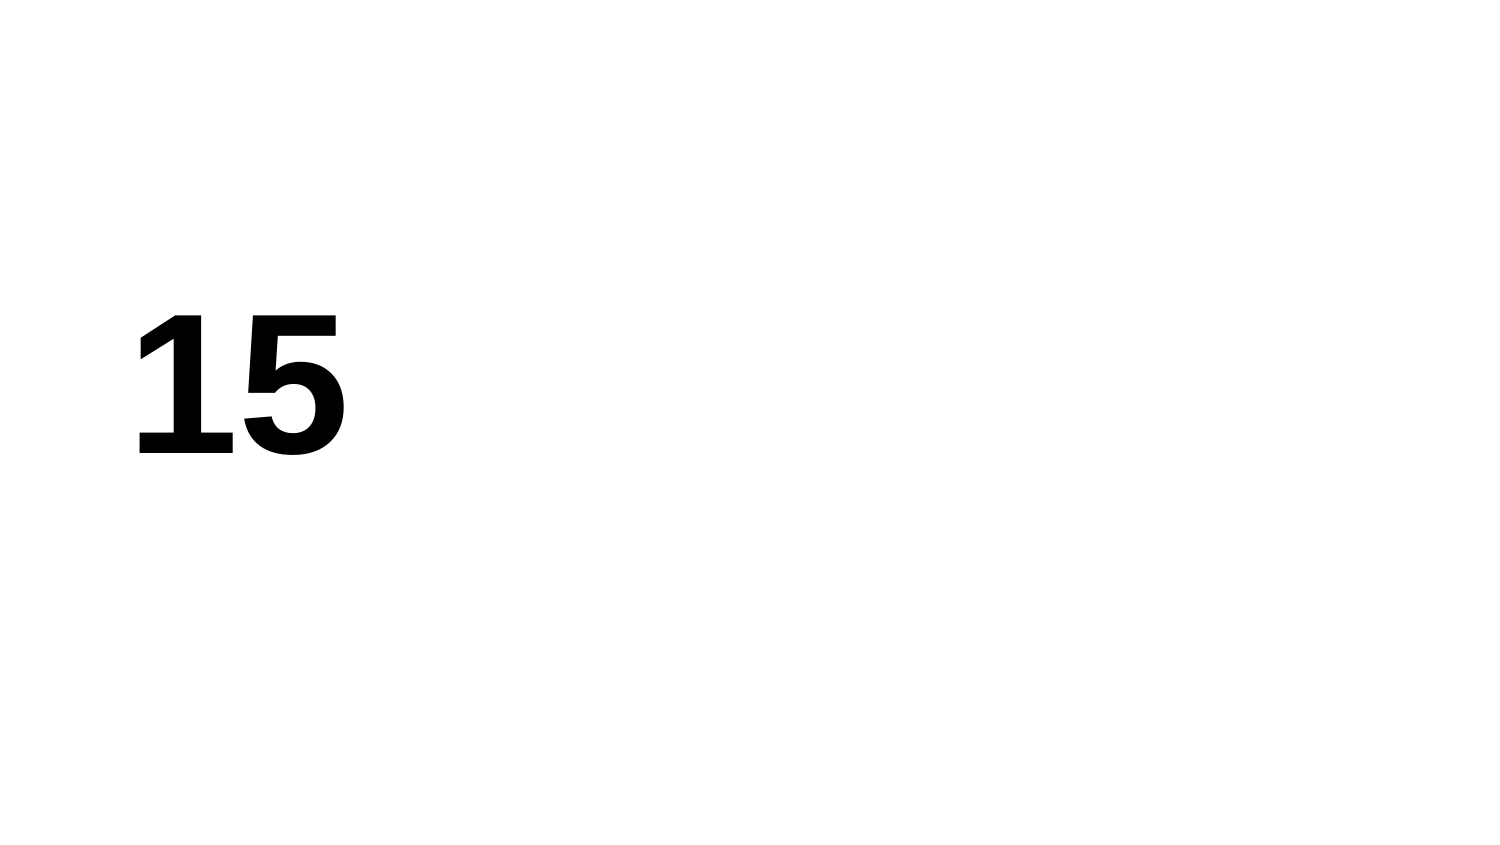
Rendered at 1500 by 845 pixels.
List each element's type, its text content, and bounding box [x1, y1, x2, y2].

text_box 15 [112, 235, 1388, 509]
